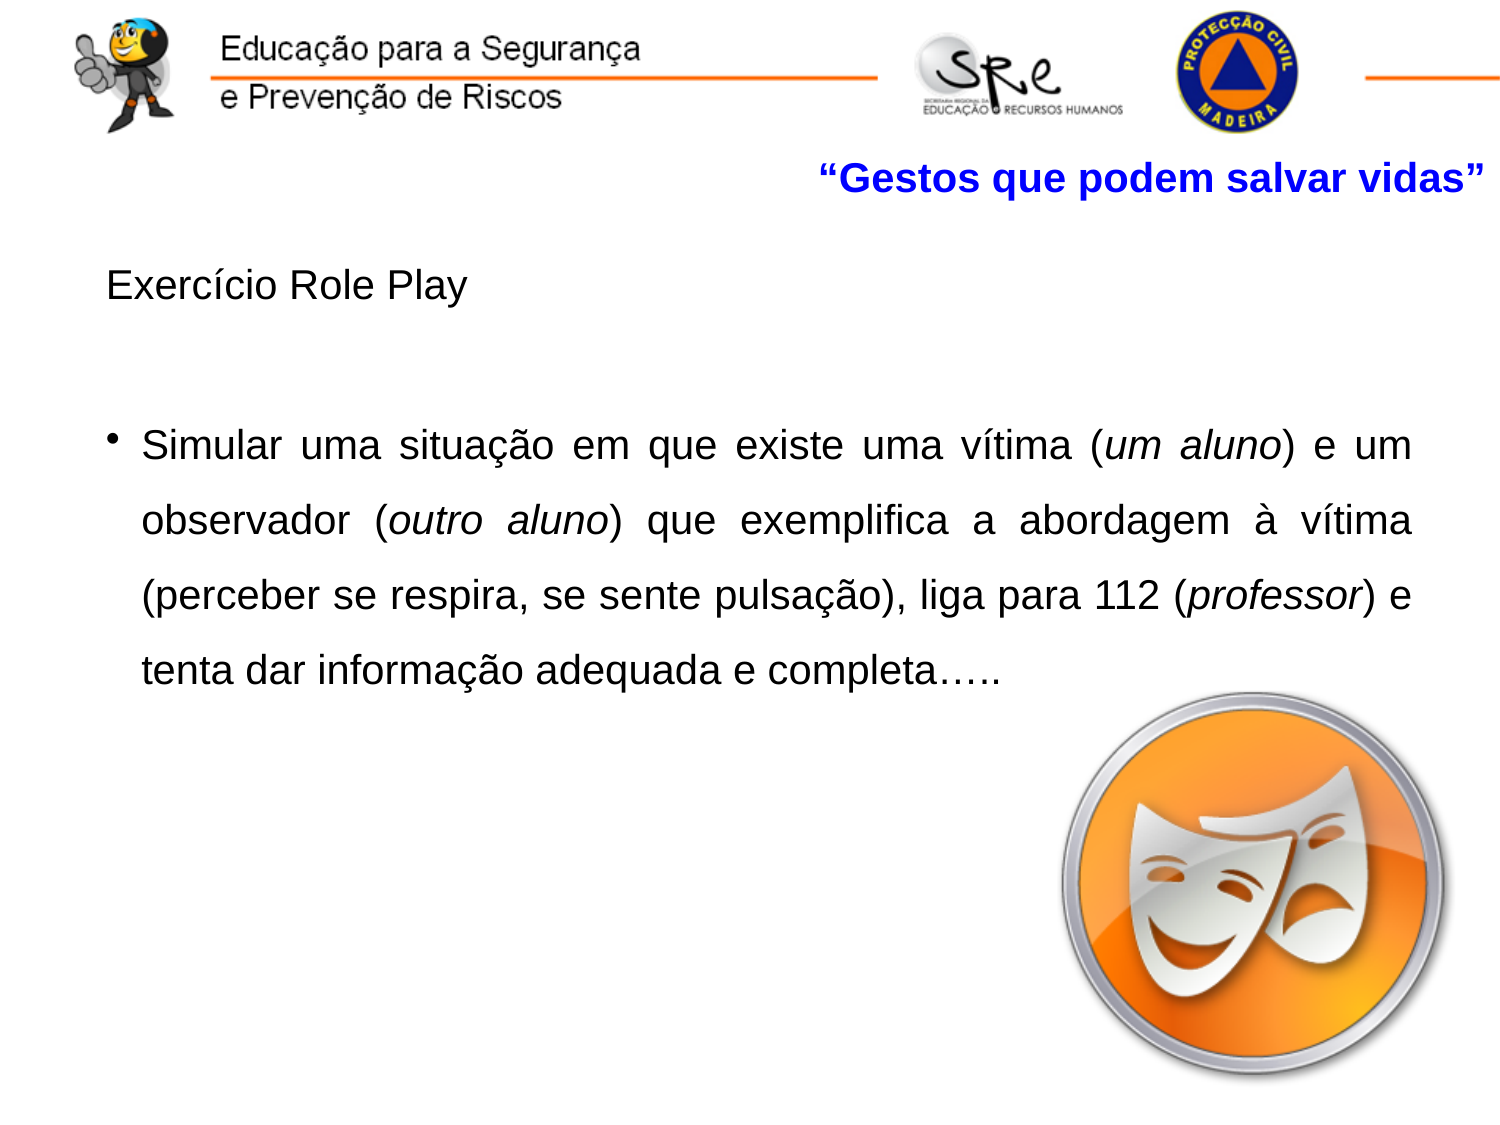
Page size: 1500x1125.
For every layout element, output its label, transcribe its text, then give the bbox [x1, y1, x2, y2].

text_box Exercício Role Play Simular uma situação em que existe uma vítima (um aluno) e um observador (outro aluno) que exemplifica a abordagem à vítima (perceber se respira, se sente pulsação), liga para 112 (professor) e tenta dar informação adequada e completa….. [91, 250, 1428, 823]
text_box “Gestos que podem salvar vidas” [803, 143, 1500, 208]
picture [0, 0, 1500, 1125]
